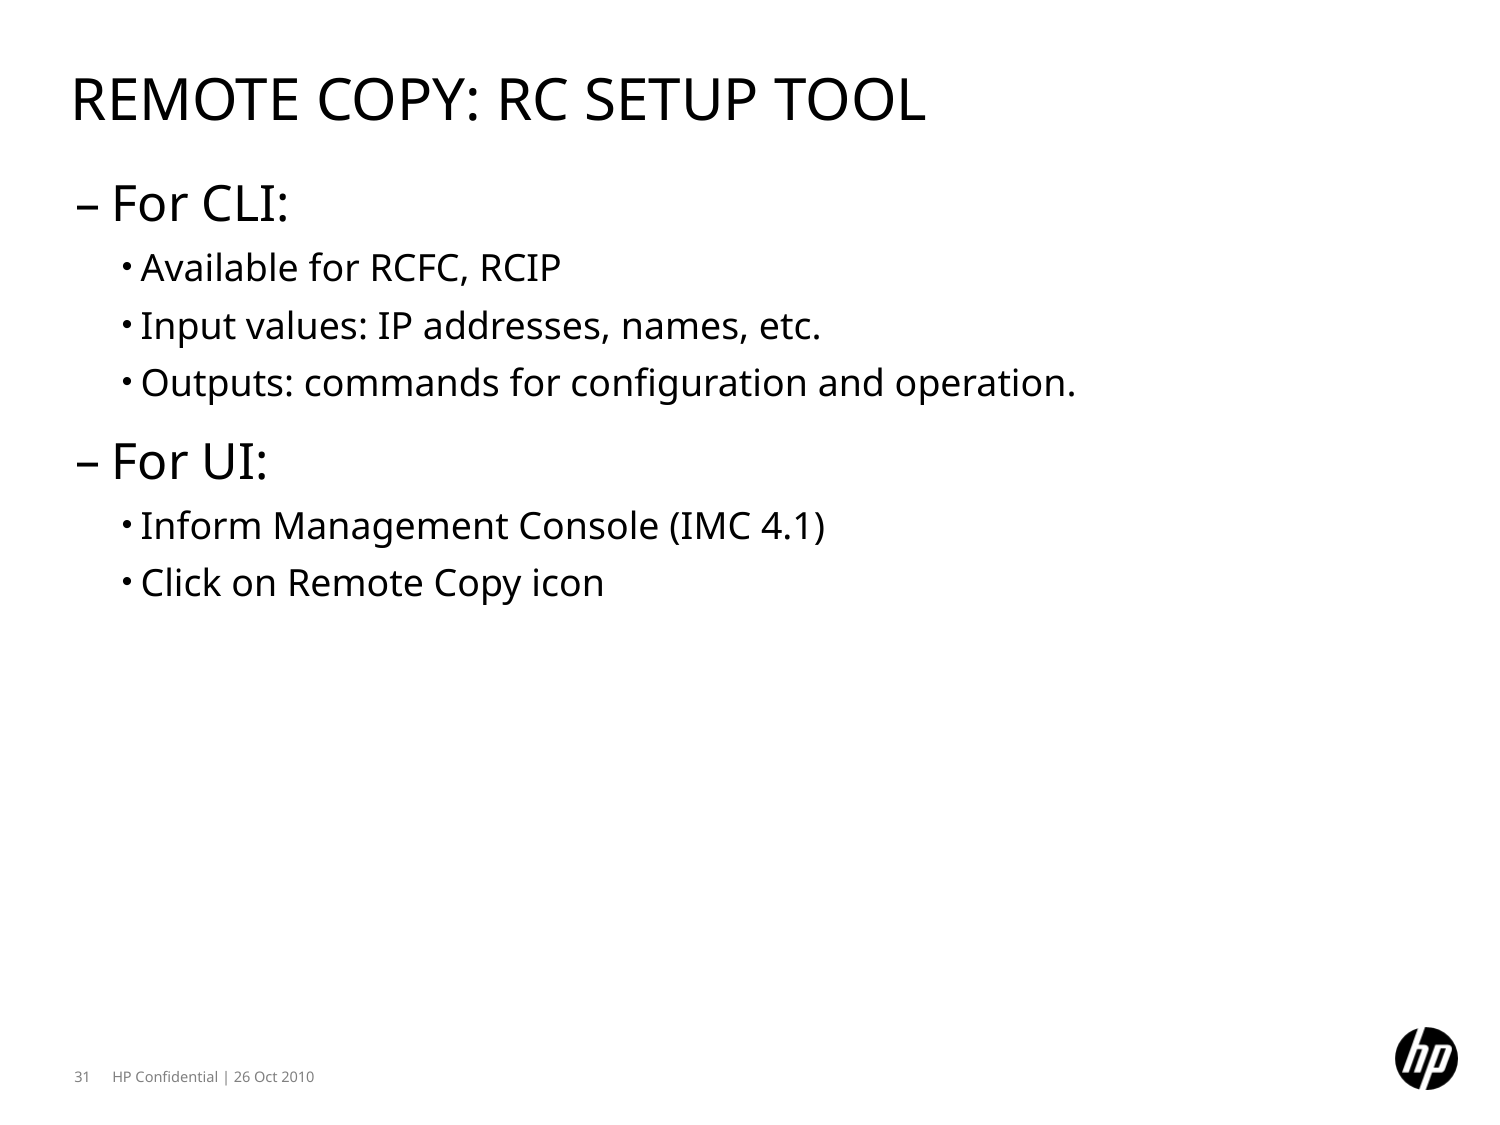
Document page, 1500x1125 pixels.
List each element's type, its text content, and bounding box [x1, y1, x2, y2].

picture [1393, 1025, 1460, 1092]
title Remote Copy: RC Setup Tool [55, 55, 1451, 128]
list For CLI: Available for RCFC, RCIP Input values: IP addresses, names, etc. Outputs: commands for configuration and operation. For UI: Inform Management Console (IMC 4.1) Click on Remote Copy icon [60, 164, 1455, 1004]
